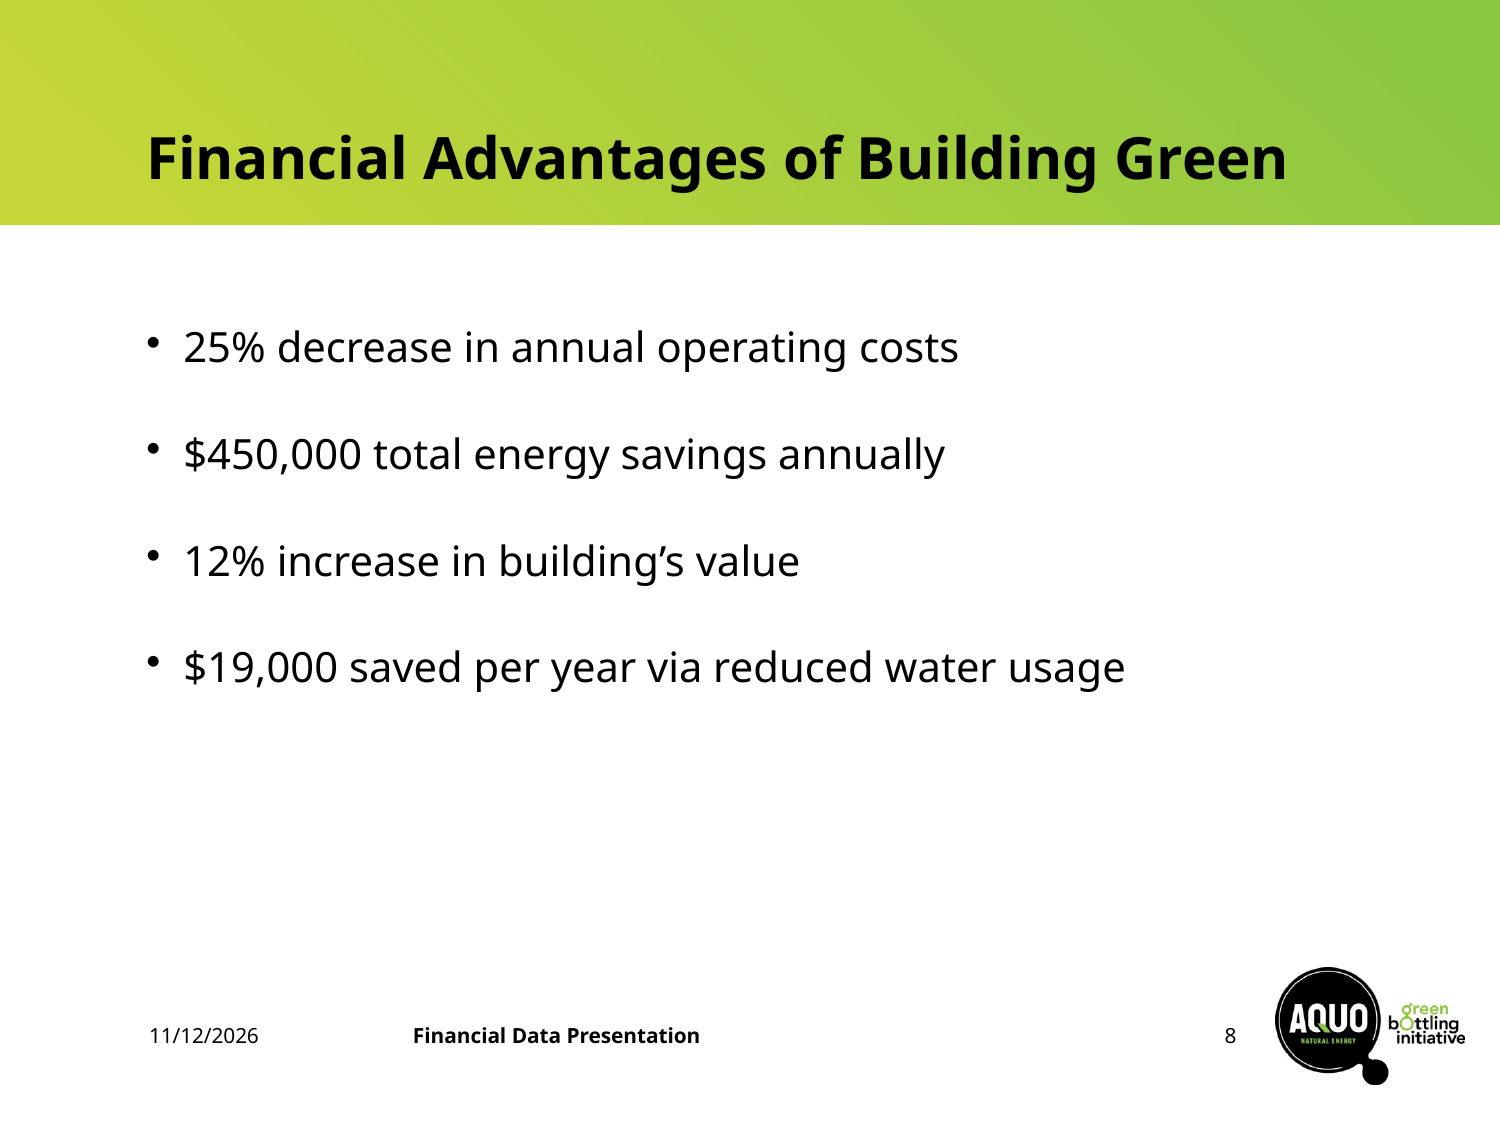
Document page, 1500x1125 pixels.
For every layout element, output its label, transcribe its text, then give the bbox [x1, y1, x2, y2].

slide_number 8 [1015, 1014, 1252, 1091]
list 25% decrease in annual operating costs $450,000 total energy savings annually 12% increase in building’s value $19,000 saved per year via reduced water usage [131, 319, 1407, 938]
title Financial Advantages of Building Green [130, 112, 1407, 201]
picture [0, 0, 1500, 225]
footer Financial Data Presentation [397, 1014, 977, 1091]
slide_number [133, 1014, 390, 1091]
picture [1275, 967, 1465, 1085]
